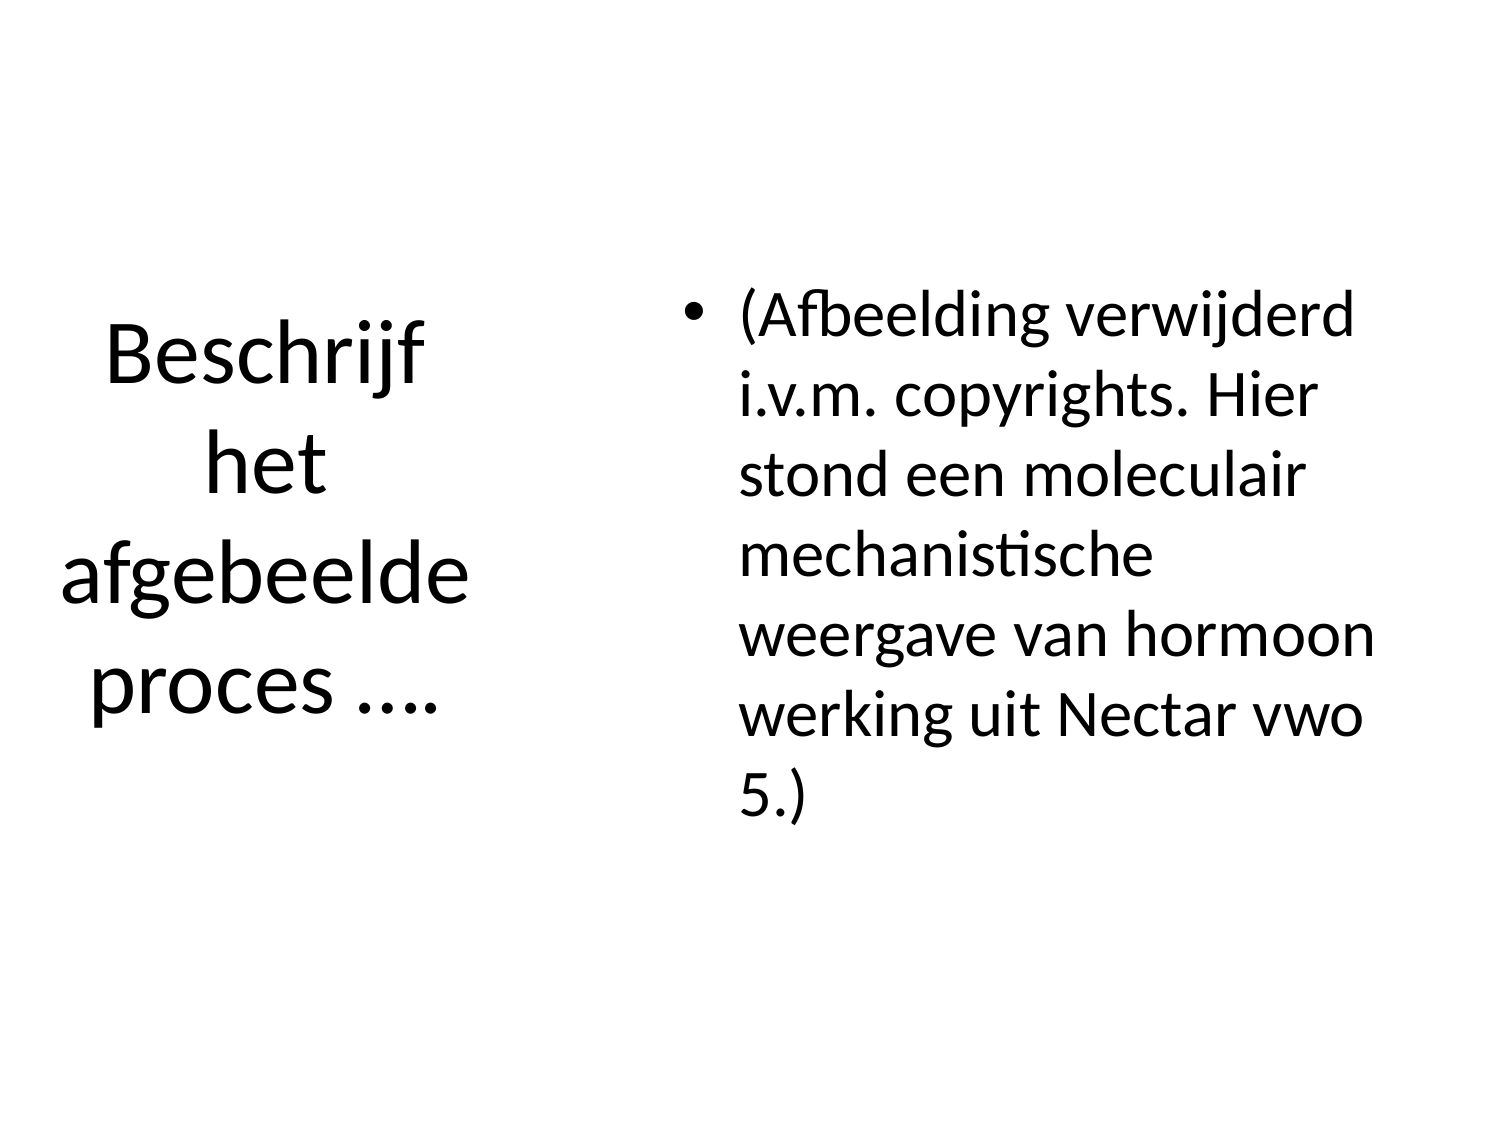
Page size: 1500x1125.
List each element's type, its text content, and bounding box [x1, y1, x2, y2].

title Beschrijf het afgebeelde proces …. [41, 212, 491, 811]
list (Afbeelding verwijderd i.v.m. copyrights. Hier stond een moleculair mechanistische weergave van hormoon werking uit Nectar vwo 5.) [667, 262, 1425, 1005]
